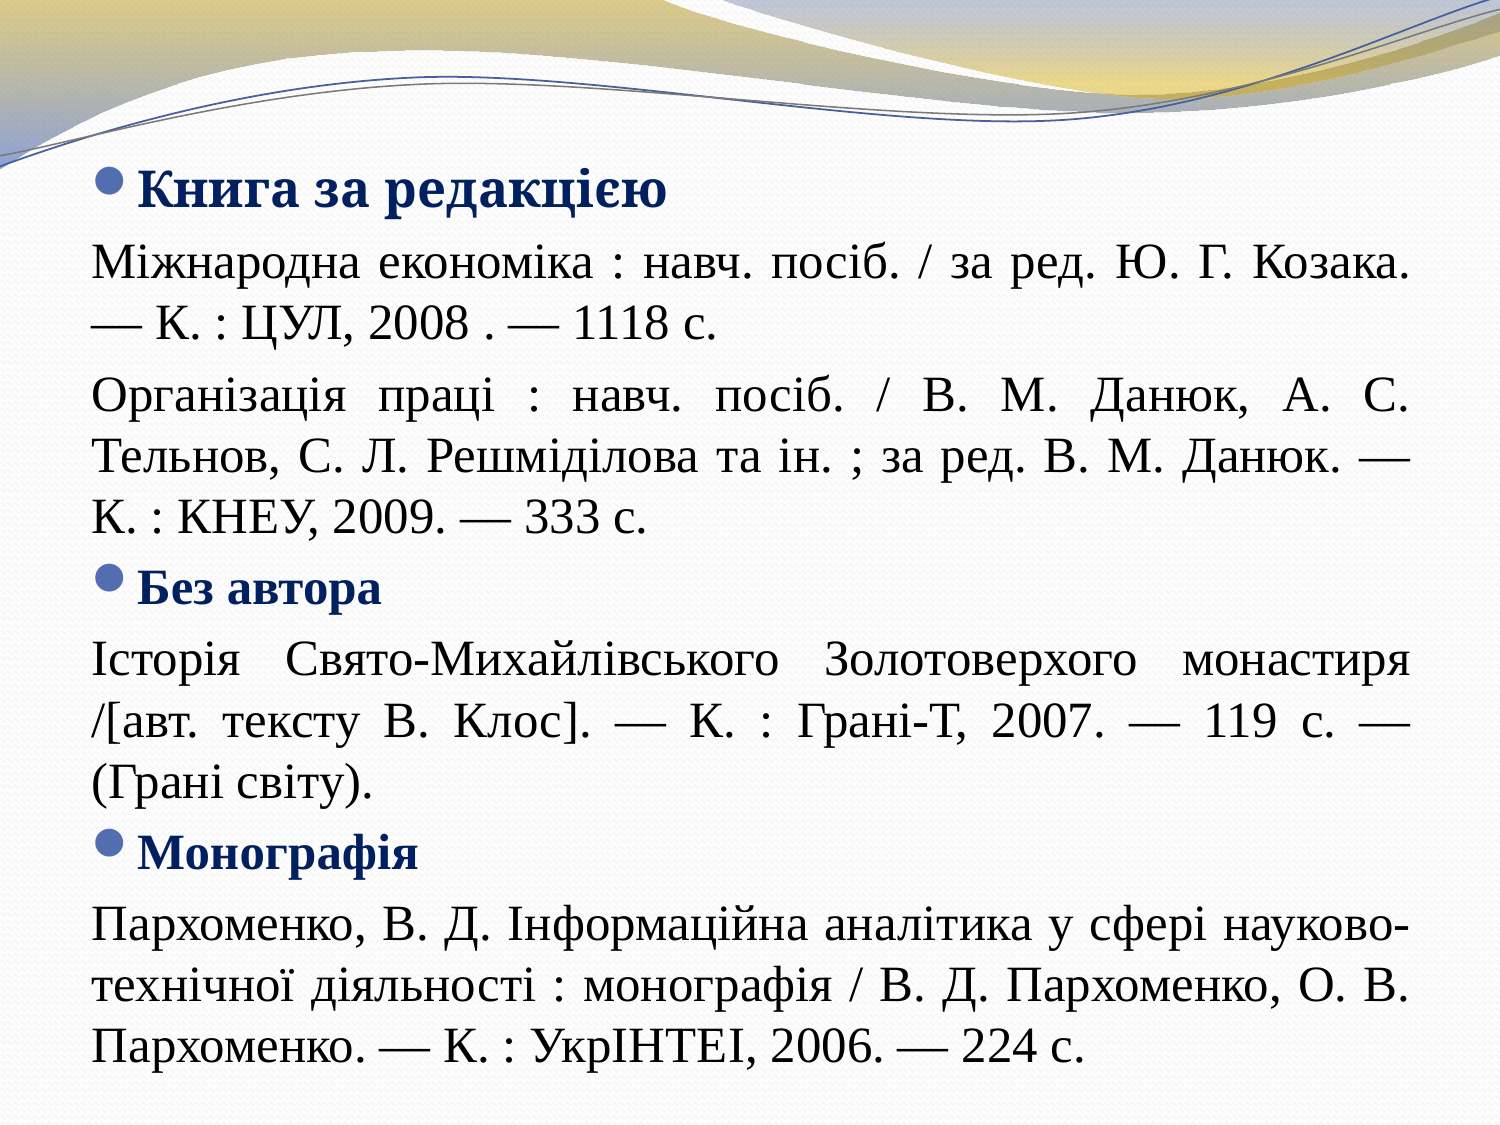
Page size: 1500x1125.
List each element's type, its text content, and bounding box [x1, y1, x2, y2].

list Книга за редакцією Міжнародна економіка : навч. посіб. / за ред. Ю. Г. Козака.— К. : ЦУЛ, 2008 . — 1118 с. Організація праці : навч. посіб. / В. М. Данюк, А. С. Тельнов, С. Л. Решміділова та ін. ; за ред. В. М. Данюк. — К. : КНЕУ, 2009. — 333 с. Без автора Історія Свято-Михайлівського Золотоверхого монастиря /[авт. тексту В. Клос]. — К. : Грані-Т, 2007. — 119 с. —(Грані світу). Монографія Пархоменко, В. Д. Інформаційна аналітика у сфері науково-технічної діяльності : монографія / В. Д. Пархоменко, О. В. Пархоменко. — К. : УкрІНТЕІ, 2006. — 224 с. [76, 149, 1427, 1094]
